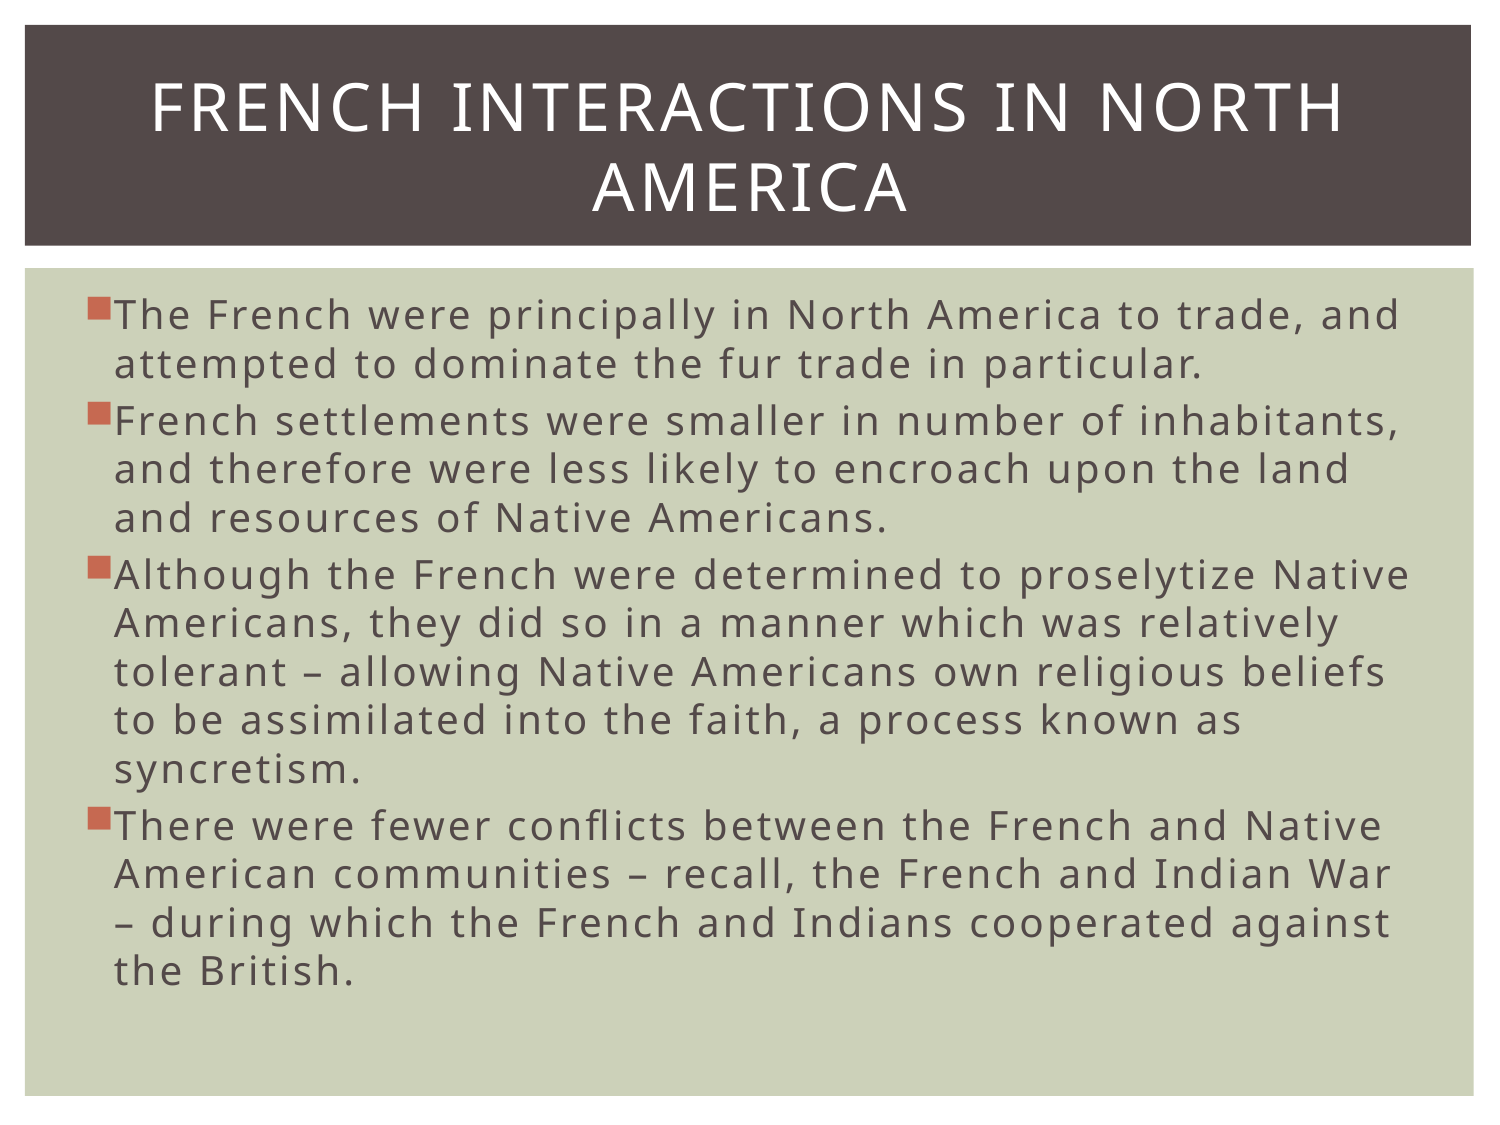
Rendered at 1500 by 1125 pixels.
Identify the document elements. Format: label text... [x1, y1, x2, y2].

title French Interactions in North America [62, 58, 1438, 232]
list The French were principally in North America to trade, and attempted to dominate the fur trade in particular. French settlements were smaller in number of inhabitants, and therefore were less likely to encroach upon the land and resources of Native Americans. Although the French were determined to proselytize Native Americans, they did so in a manner which was relatively tolerant – allowing Native Americans own religious beliefs to be assimilated into the faith, a process known as syncretism. There were fewer conflicts between the French and Native American communities – recall, the French and Indian War – during which the French and Indians cooperated against the British. [62, 281, 1442, 1005]
